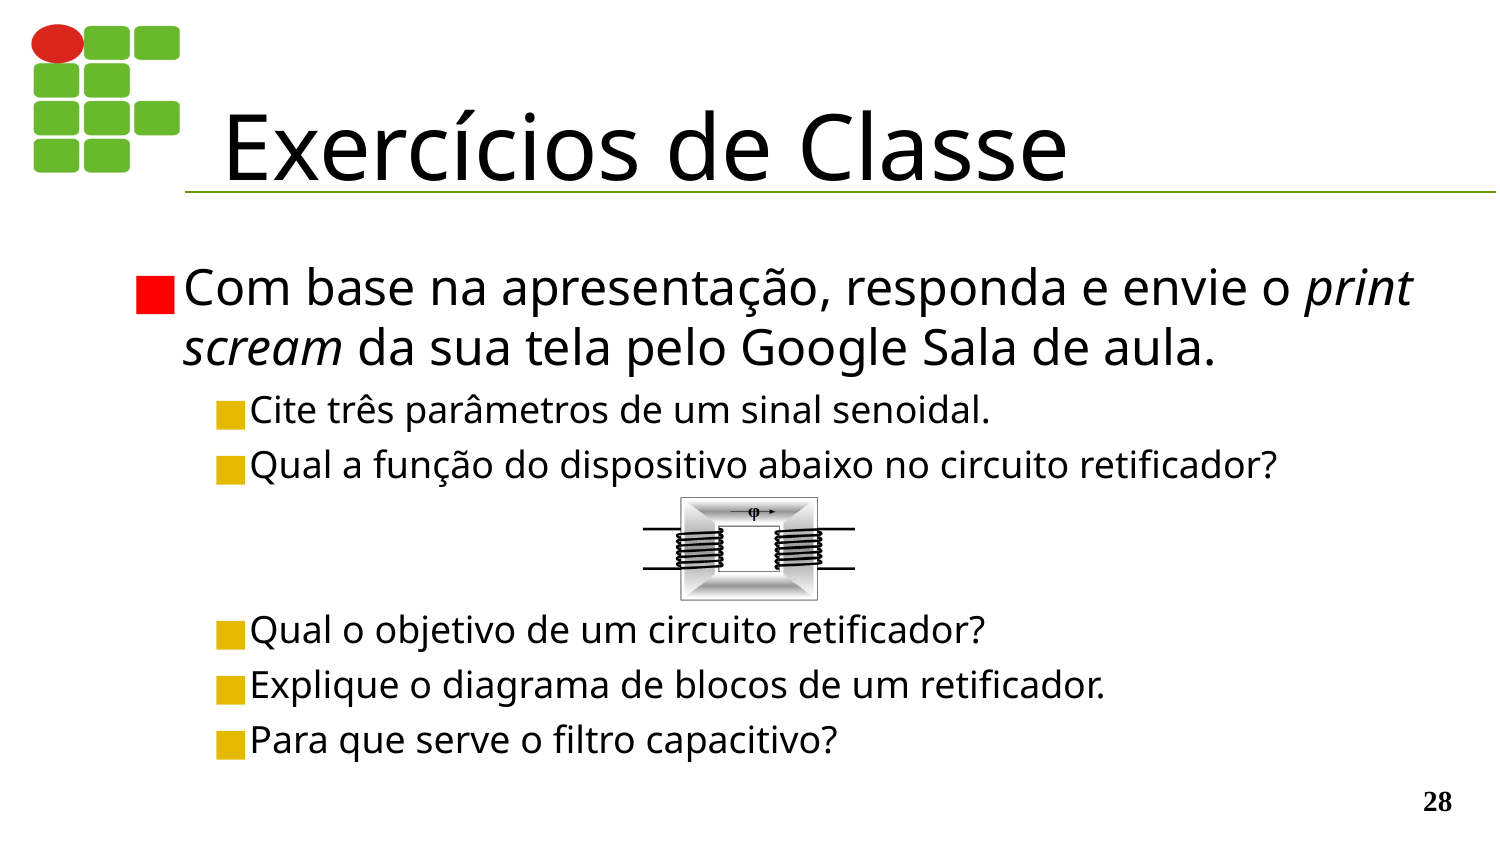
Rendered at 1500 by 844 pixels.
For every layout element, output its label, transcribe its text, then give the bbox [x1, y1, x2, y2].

list Com base na apresentação, responda e envie o print scream da sua tela pelo Google Sala de aula. Cite três parâmetros de um sinal senoidal. Qual a função do dispositivo abaixo no circuito retificador? Qual o objetivo de um circuito retificador? Explique o diagrama de blocos de um retificador. Para que serve o filtro capacitivo? [46, 248, 1469, 774]
picture [634, 491, 861, 605]
text_box ‹#› [1155, 774, 1468, 825]
title Exercícios de Classe [206, 26, 1468, 207]
picture [29, 23, 182, 174]
